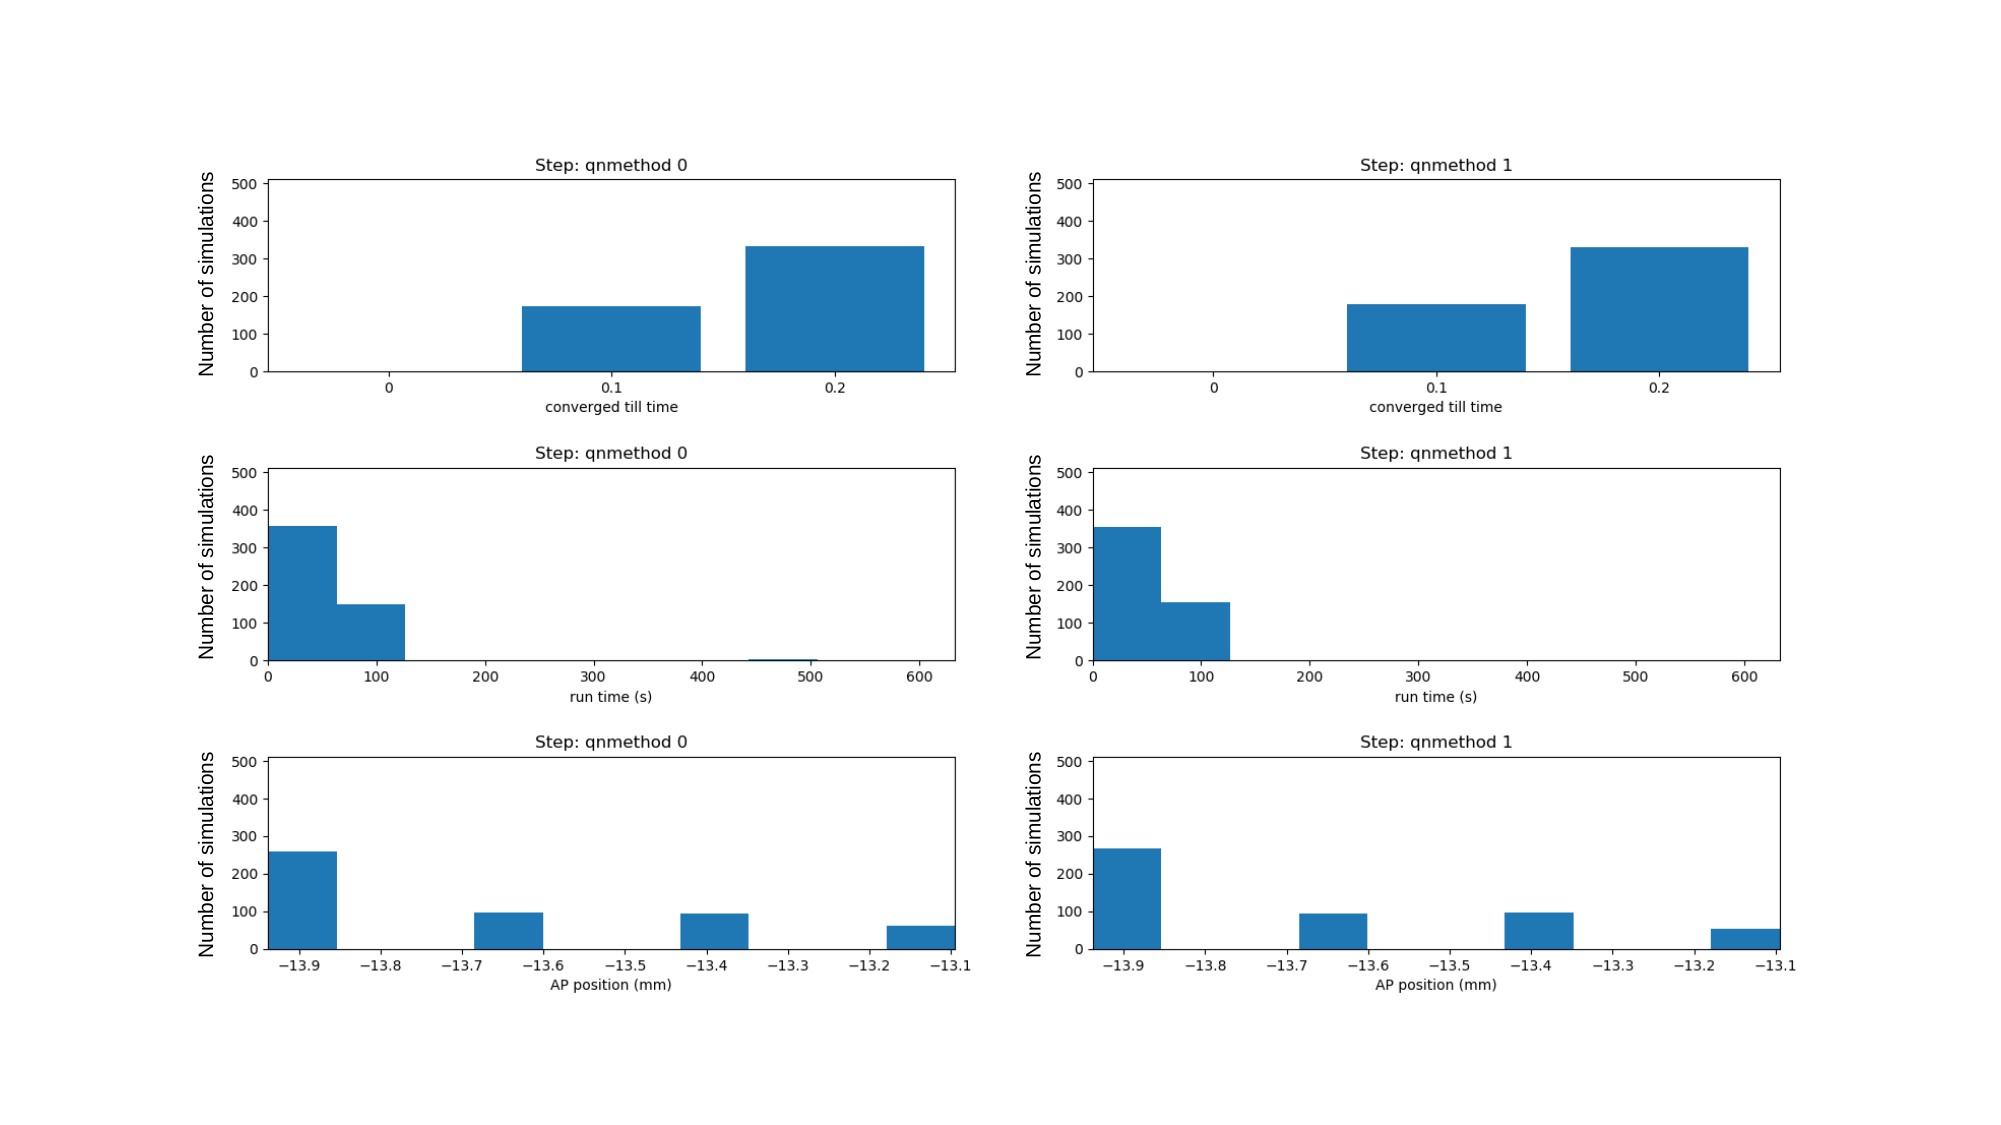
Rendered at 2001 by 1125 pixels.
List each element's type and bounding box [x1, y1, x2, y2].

picture [24, 59, 1975, 1059]
